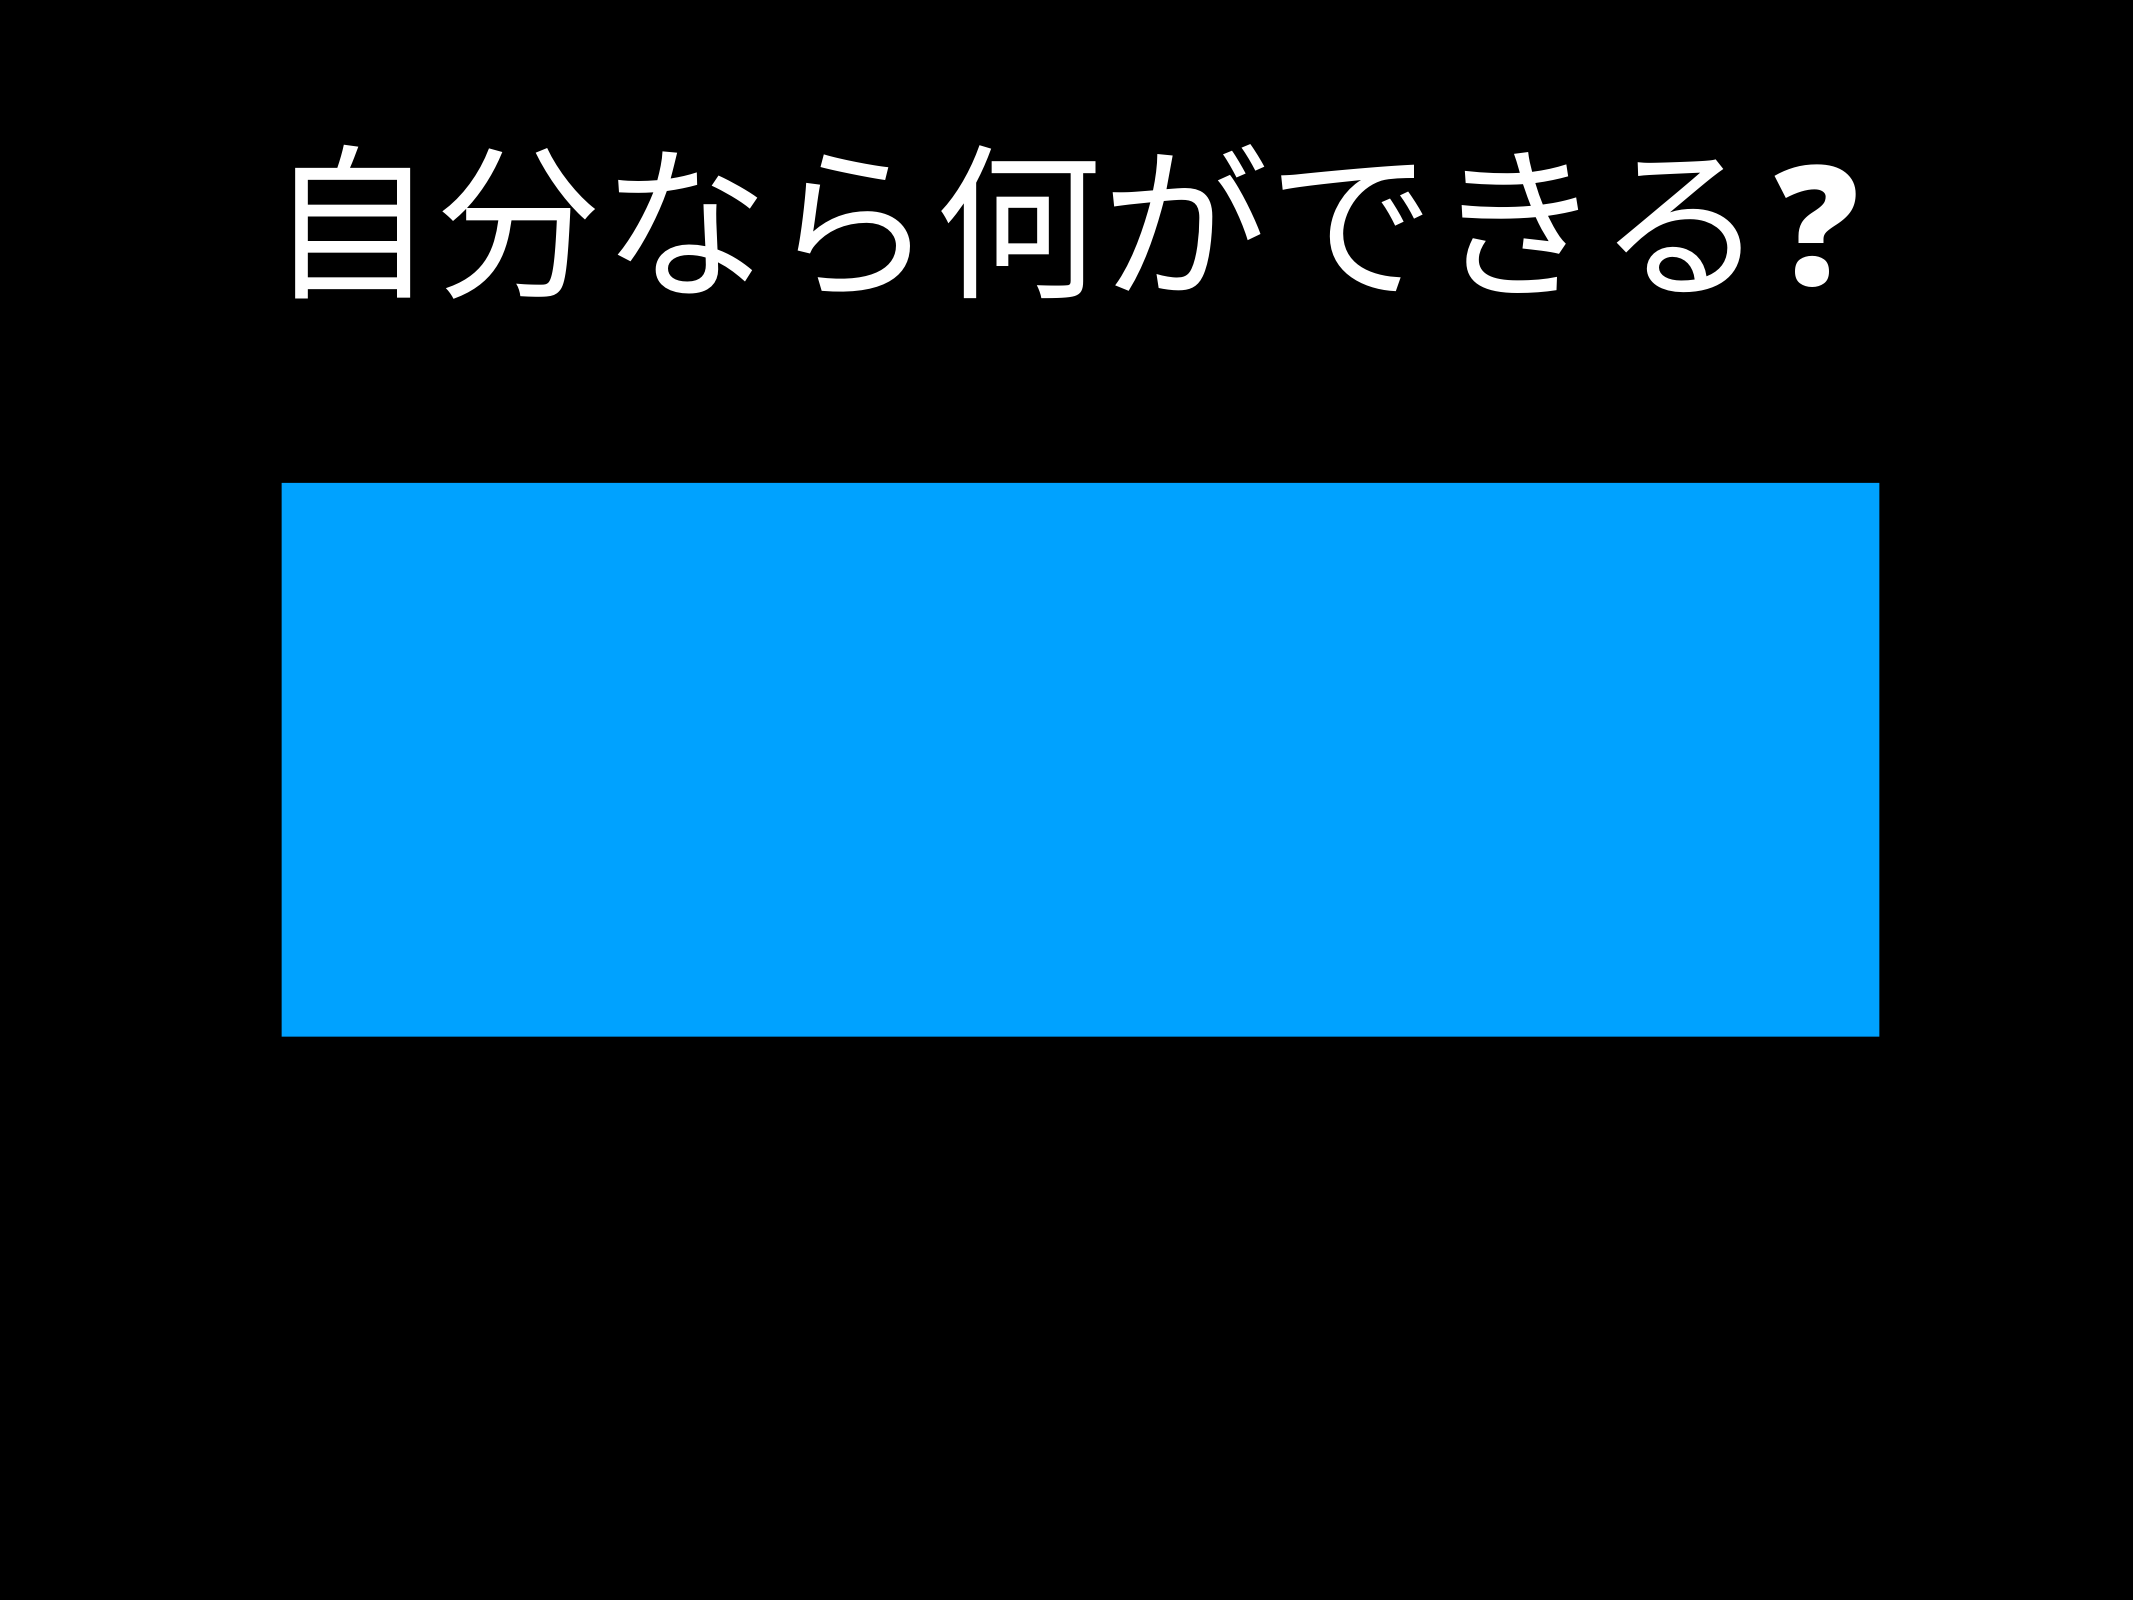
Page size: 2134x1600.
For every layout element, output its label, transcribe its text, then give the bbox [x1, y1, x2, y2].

title 自分なら何ができる❓ [155, 41, 1978, 397]
text_box [281, 482, 1880, 1037]
